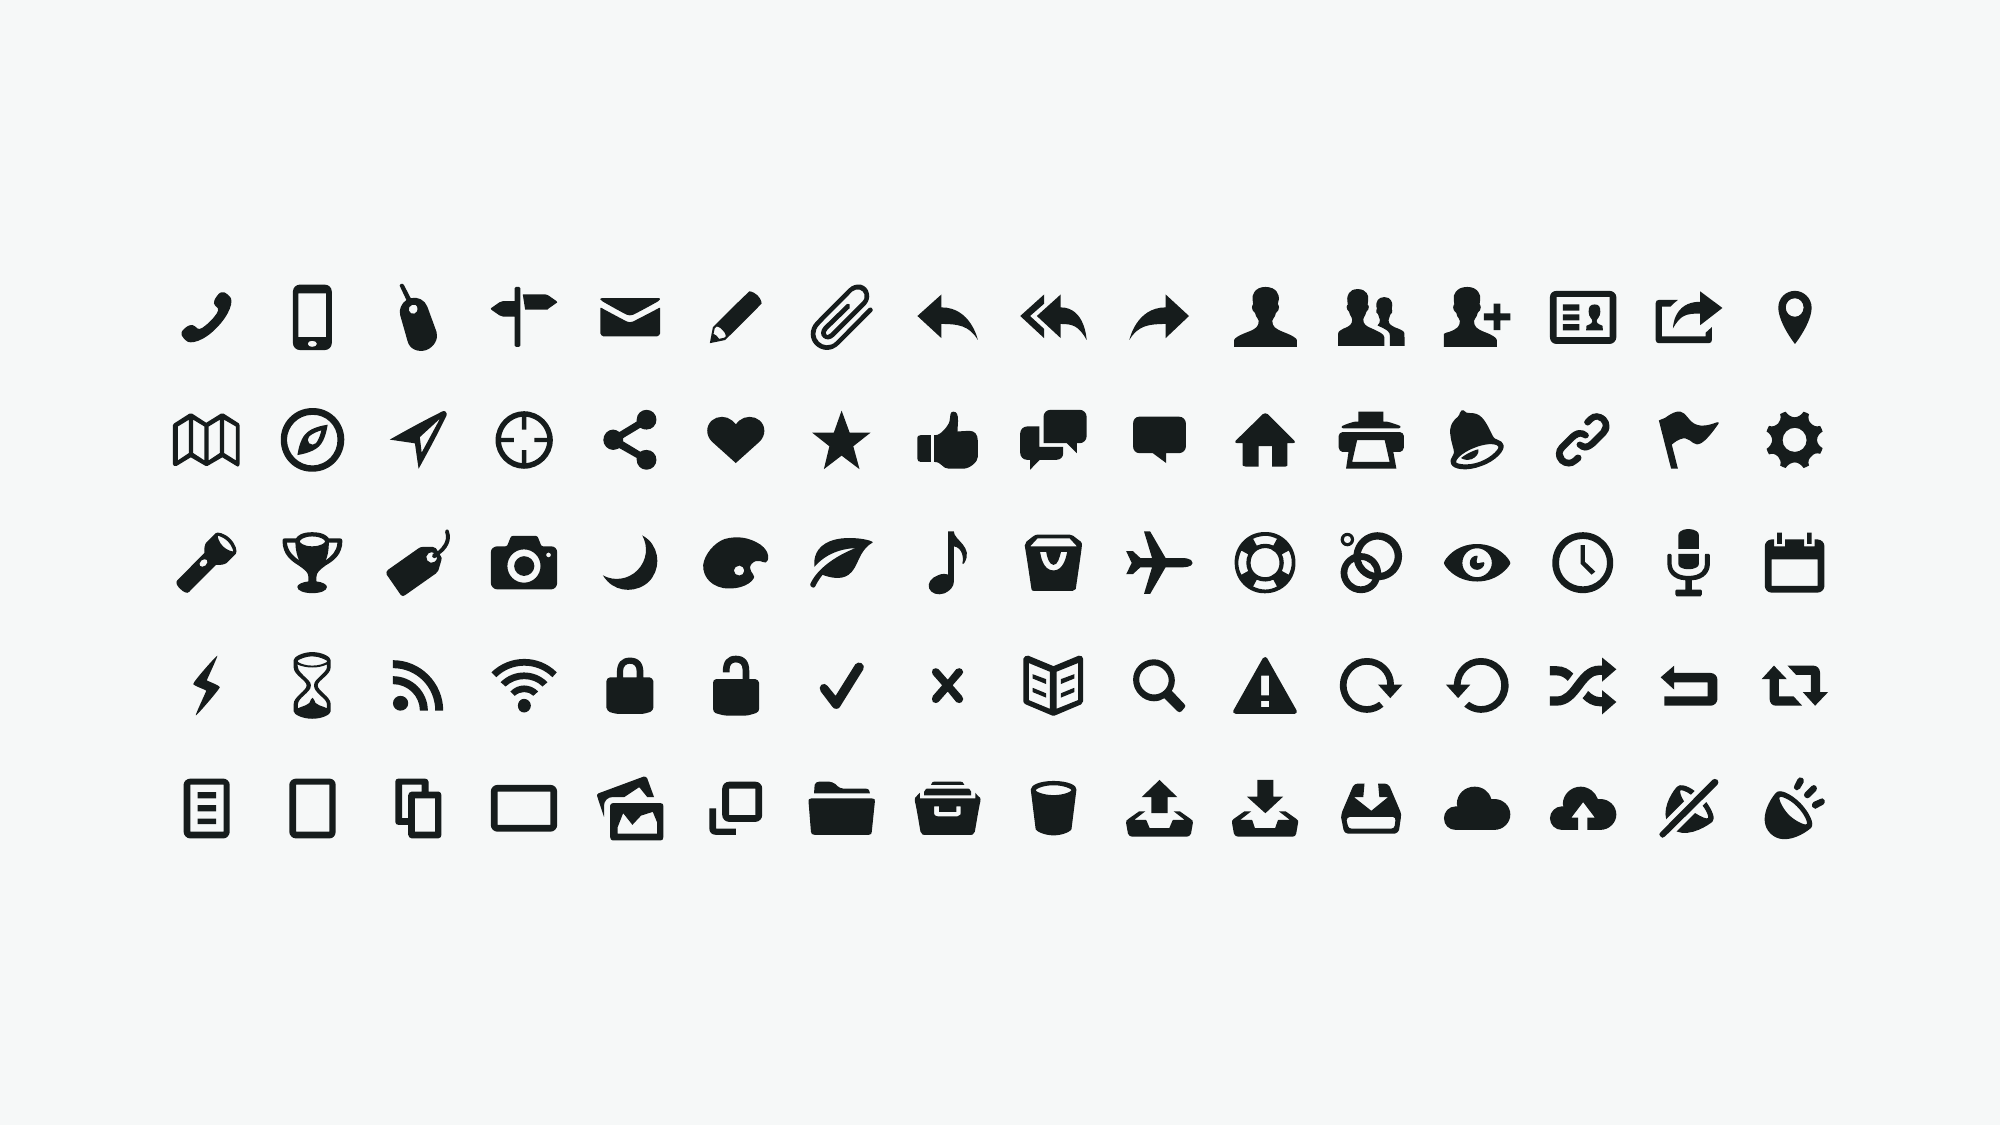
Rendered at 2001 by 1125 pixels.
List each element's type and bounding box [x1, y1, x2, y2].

text_box [395, 778, 442, 839]
text_box [1235, 413, 1296, 467]
text_box [1234, 532, 1296, 594]
text_box [172, 413, 240, 467]
text_box [1778, 290, 1812, 344]
text_box [1660, 665, 1718, 706]
text_box [1023, 655, 1084, 716]
text_box [1341, 783, 1402, 834]
text_box [490, 535, 558, 590]
text_box [810, 537, 873, 588]
text_box [1338, 289, 1385, 346]
text_box [399, 283, 437, 351]
text_box [1549, 786, 1617, 830]
text_box [1133, 416, 1186, 464]
text_box [500, 672, 548, 687]
text_box [491, 658, 557, 678]
text_box [1777, 532, 1782, 544]
text_box [1232, 811, 1299, 837]
text_box [1246, 779, 1284, 814]
text_box [934, 411, 978, 469]
text_box [1233, 657, 1297, 714]
text_box [814, 781, 870, 794]
text_box [1450, 410, 1504, 470]
text_box [1443, 286, 1497, 347]
text_box [1483, 303, 1511, 331]
text_box [812, 410, 871, 470]
text_box [1678, 529, 1699, 549]
text_box [1341, 411, 1401, 429]
text_box [914, 792, 981, 835]
text_box [495, 411, 553, 469]
text_box [606, 657, 654, 714]
text_box [709, 291, 762, 344]
text_box [1141, 779, 1178, 814]
text_box [1376, 297, 1405, 346]
text_box [280, 408, 345, 472]
text_box [1445, 657, 1509, 713]
text_box [713, 655, 760, 716]
text_box [600, 298, 660, 316]
text_box [917, 435, 931, 462]
text_box [600, 307, 661, 337]
text_box [1811, 798, 1825, 809]
text_box [1552, 532, 1614, 594]
text_box [1672, 291, 1723, 329]
text_box [1020, 294, 1045, 339]
text_box [1787, 665, 1829, 706]
text_box [1024, 534, 1082, 591]
text_box [1234, 286, 1297, 347]
text_box [1582, 690, 1617, 715]
text_box [1576, 413, 1610, 451]
text_box [1443, 786, 1511, 830]
text_box [810, 284, 873, 350]
text_box [610, 803, 664, 841]
text_box [928, 531, 967, 595]
text_box [703, 537, 769, 589]
text_box [602, 535, 658, 590]
text_box [707, 416, 765, 464]
text_box [1340, 532, 1403, 594]
text_box [517, 698, 531, 713]
text_box [1020, 426, 1064, 470]
text_box [1126, 531, 1193, 594]
text_box [386, 529, 450, 597]
text_box [1658, 411, 1719, 469]
text_box [292, 284, 332, 351]
text_box [1655, 299, 1712, 344]
text_box [510, 685, 539, 696]
text_box [289, 778, 336, 839]
text_box [1043, 409, 1087, 454]
text_box [1129, 294, 1190, 340]
text_box [1764, 539, 1825, 593]
text_box [1549, 290, 1617, 344]
text_box [1555, 430, 1589, 467]
text_box [603, 409, 657, 470]
text_box [808, 798, 875, 835]
text_box [1036, 294, 1087, 340]
text_box [1766, 411, 1823, 469]
text_box [1793, 777, 1804, 791]
text_box [1659, 778, 1719, 838]
text_box [1126, 811, 1193, 837]
text_box [490, 784, 558, 832]
text_box [1030, 780, 1077, 836]
text_box [1339, 657, 1403, 713]
text_box [917, 294, 978, 340]
text_box [183, 778, 230, 839]
text_box [293, 652, 331, 719]
text_box [931, 781, 965, 785]
text_box [193, 655, 220, 716]
text_box [392, 660, 444, 711]
text_box [924, 788, 972, 796]
text_box [1549, 657, 1617, 706]
text_box [709, 808, 736, 835]
text_box [1761, 665, 1803, 706]
text_box [282, 532, 343, 594]
text_box [1764, 791, 1813, 840]
text_box [1338, 432, 1404, 469]
text_box [522, 294, 558, 310]
text_box [490, 286, 521, 347]
text_box [932, 668, 964, 704]
text_box [1807, 532, 1812, 544]
text_box [181, 292, 232, 343]
text_box [819, 662, 864, 709]
text_box [1667, 553, 1710, 597]
text_box [176, 532, 237, 593]
text_box [1803, 785, 1817, 799]
text_box [1133, 659, 1186, 713]
text_box [722, 781, 763, 822]
text_box [389, 411, 447, 469]
text_box [597, 776, 655, 817]
text_box [1443, 544, 1511, 582]
